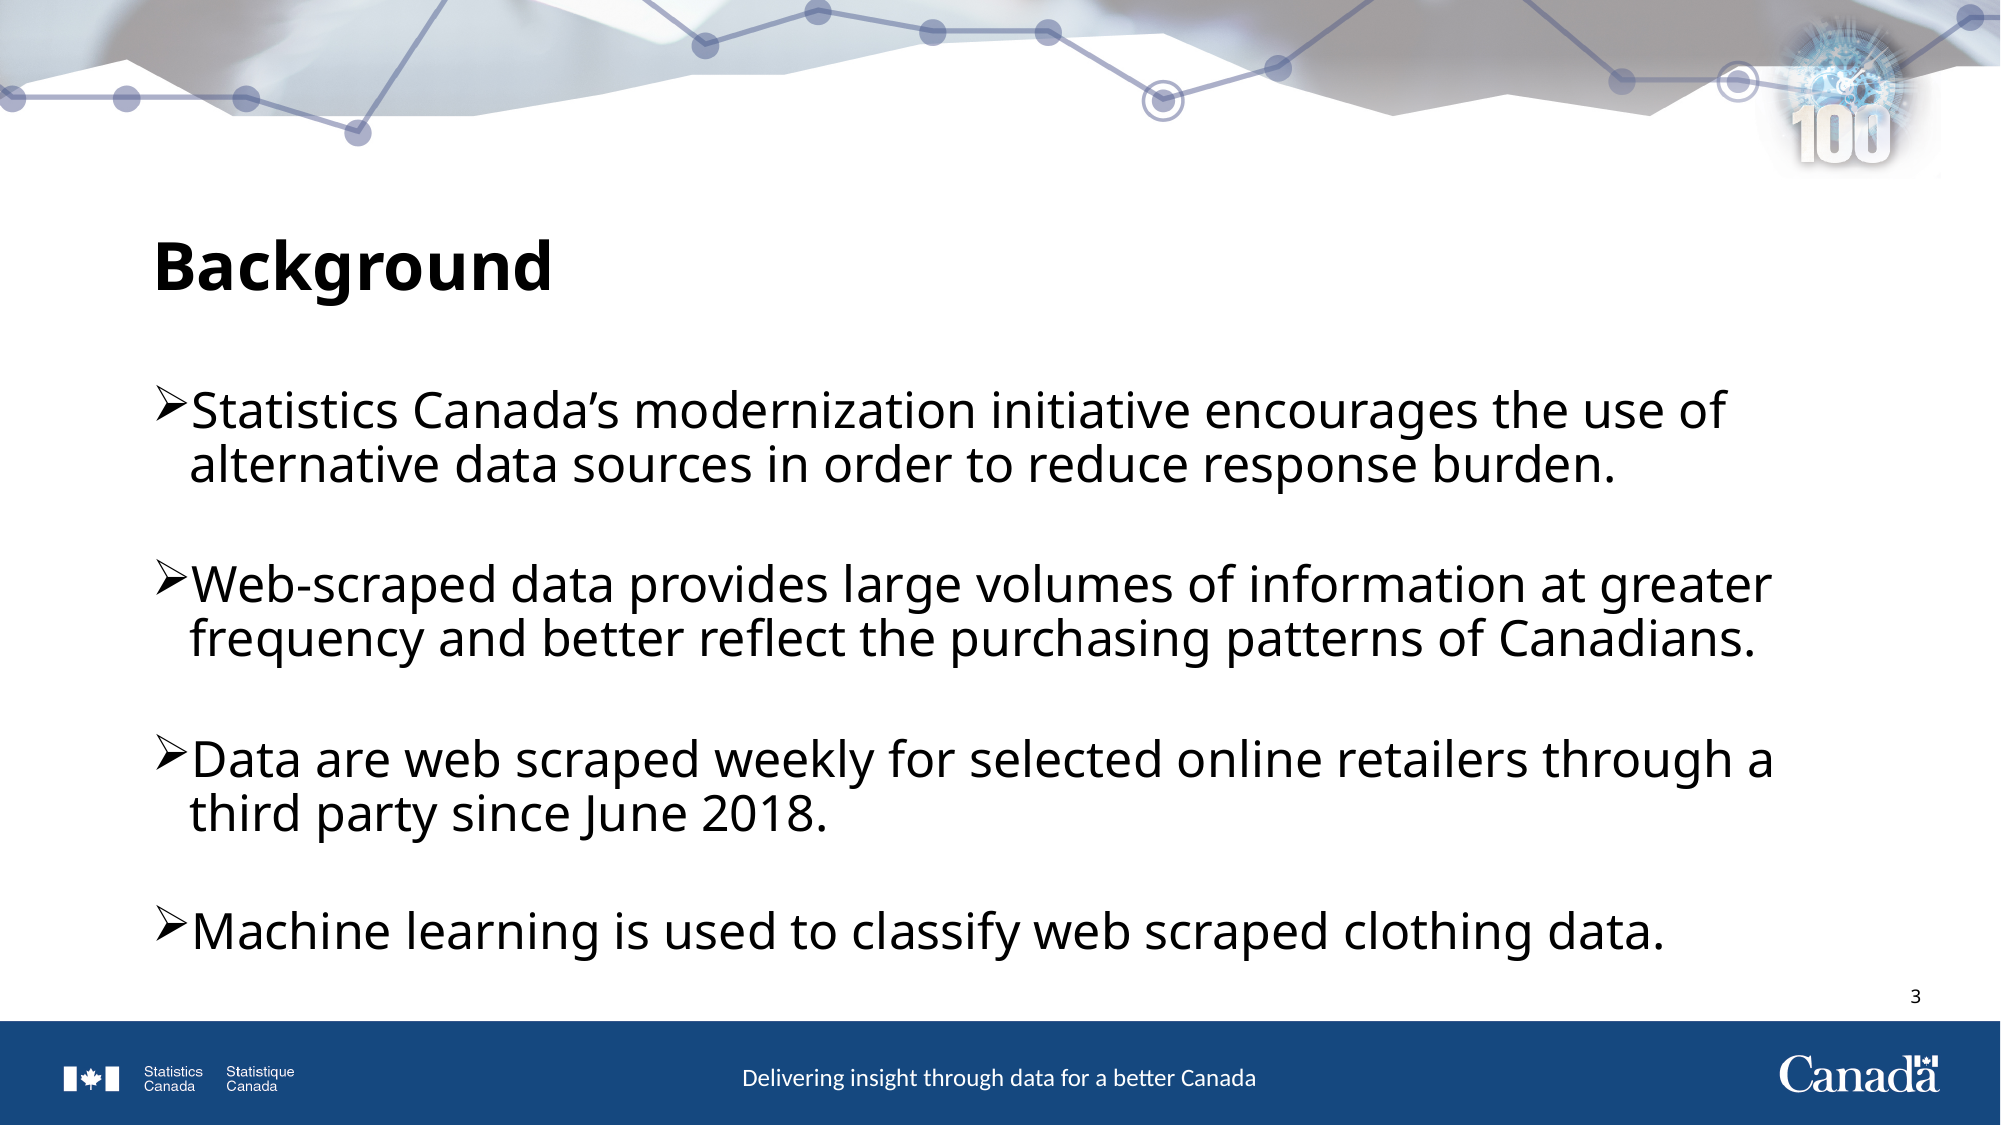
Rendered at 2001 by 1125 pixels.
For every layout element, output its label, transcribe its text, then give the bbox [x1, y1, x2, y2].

slide_number 2 [1881, 977, 1937, 1020]
list Statistics Canada’s modernization initiative encourages the use of alternative data sources in order to reduce response burden. Web-scraped data provides large volumes of information at greater frequency and better reflect the purchasing patterns of Canadians. Data are web scraped weekly for selected online retailers through a third party since June 2018. Machine learning is used to classify web scraped clothing data. [137, 377, 1863, 978]
picture [0, 0, 2001, 1125]
text_box Conclusion [1261, 79, 2001, 88]
title Background [137, 165, 1863, 313]
slide_number 17 [1262, 100, 2000, 108]
text_box Issue and Objective [1260, 89, 2001, 98]
